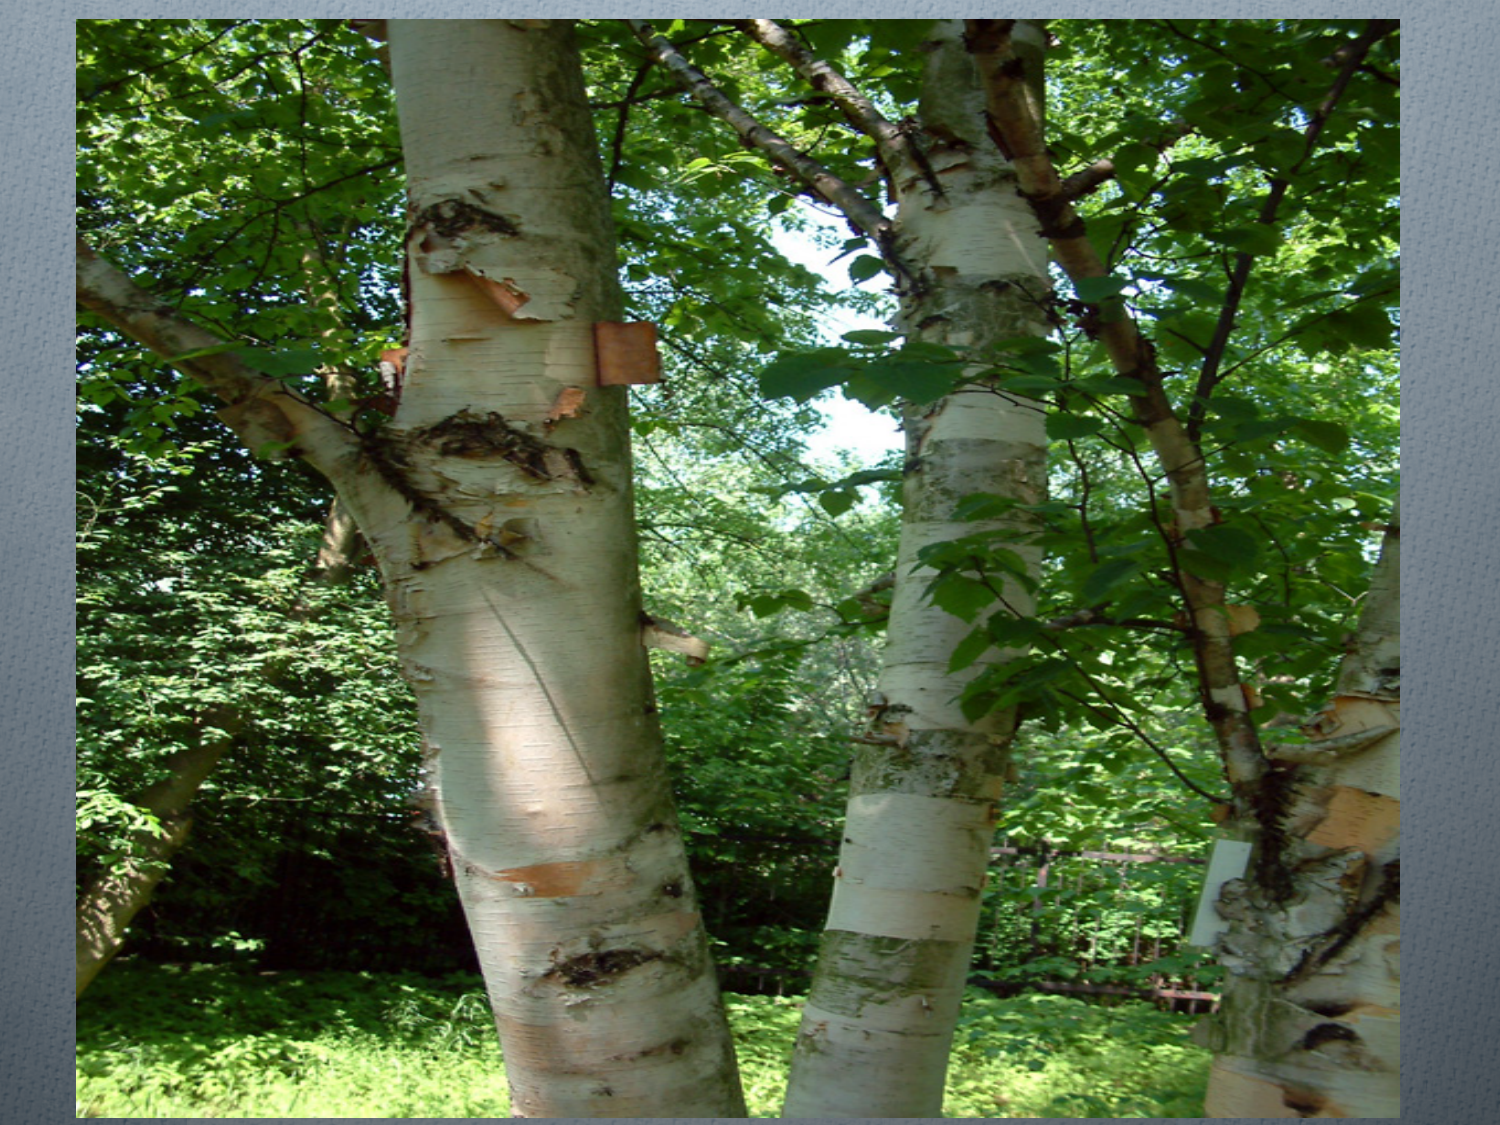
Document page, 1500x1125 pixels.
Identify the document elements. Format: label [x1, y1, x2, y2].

picture [75, 18, 1439, 1118]
